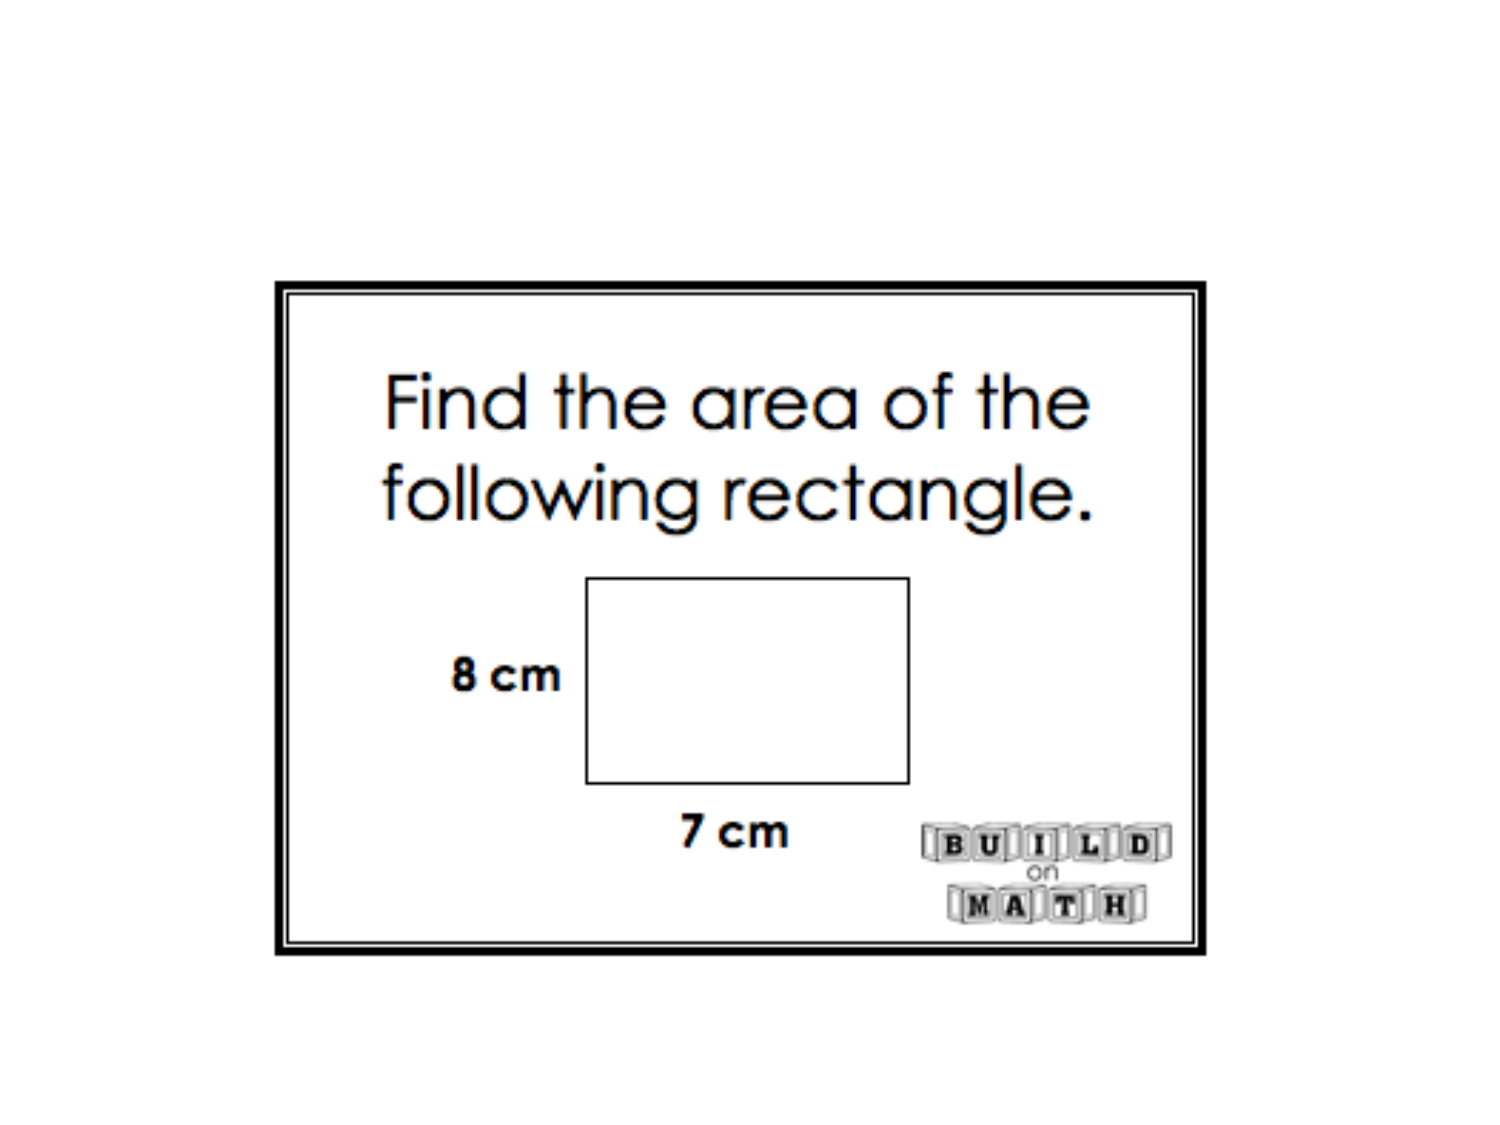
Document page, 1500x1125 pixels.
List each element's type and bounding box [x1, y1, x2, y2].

list [74, 262, 1426, 1006]
